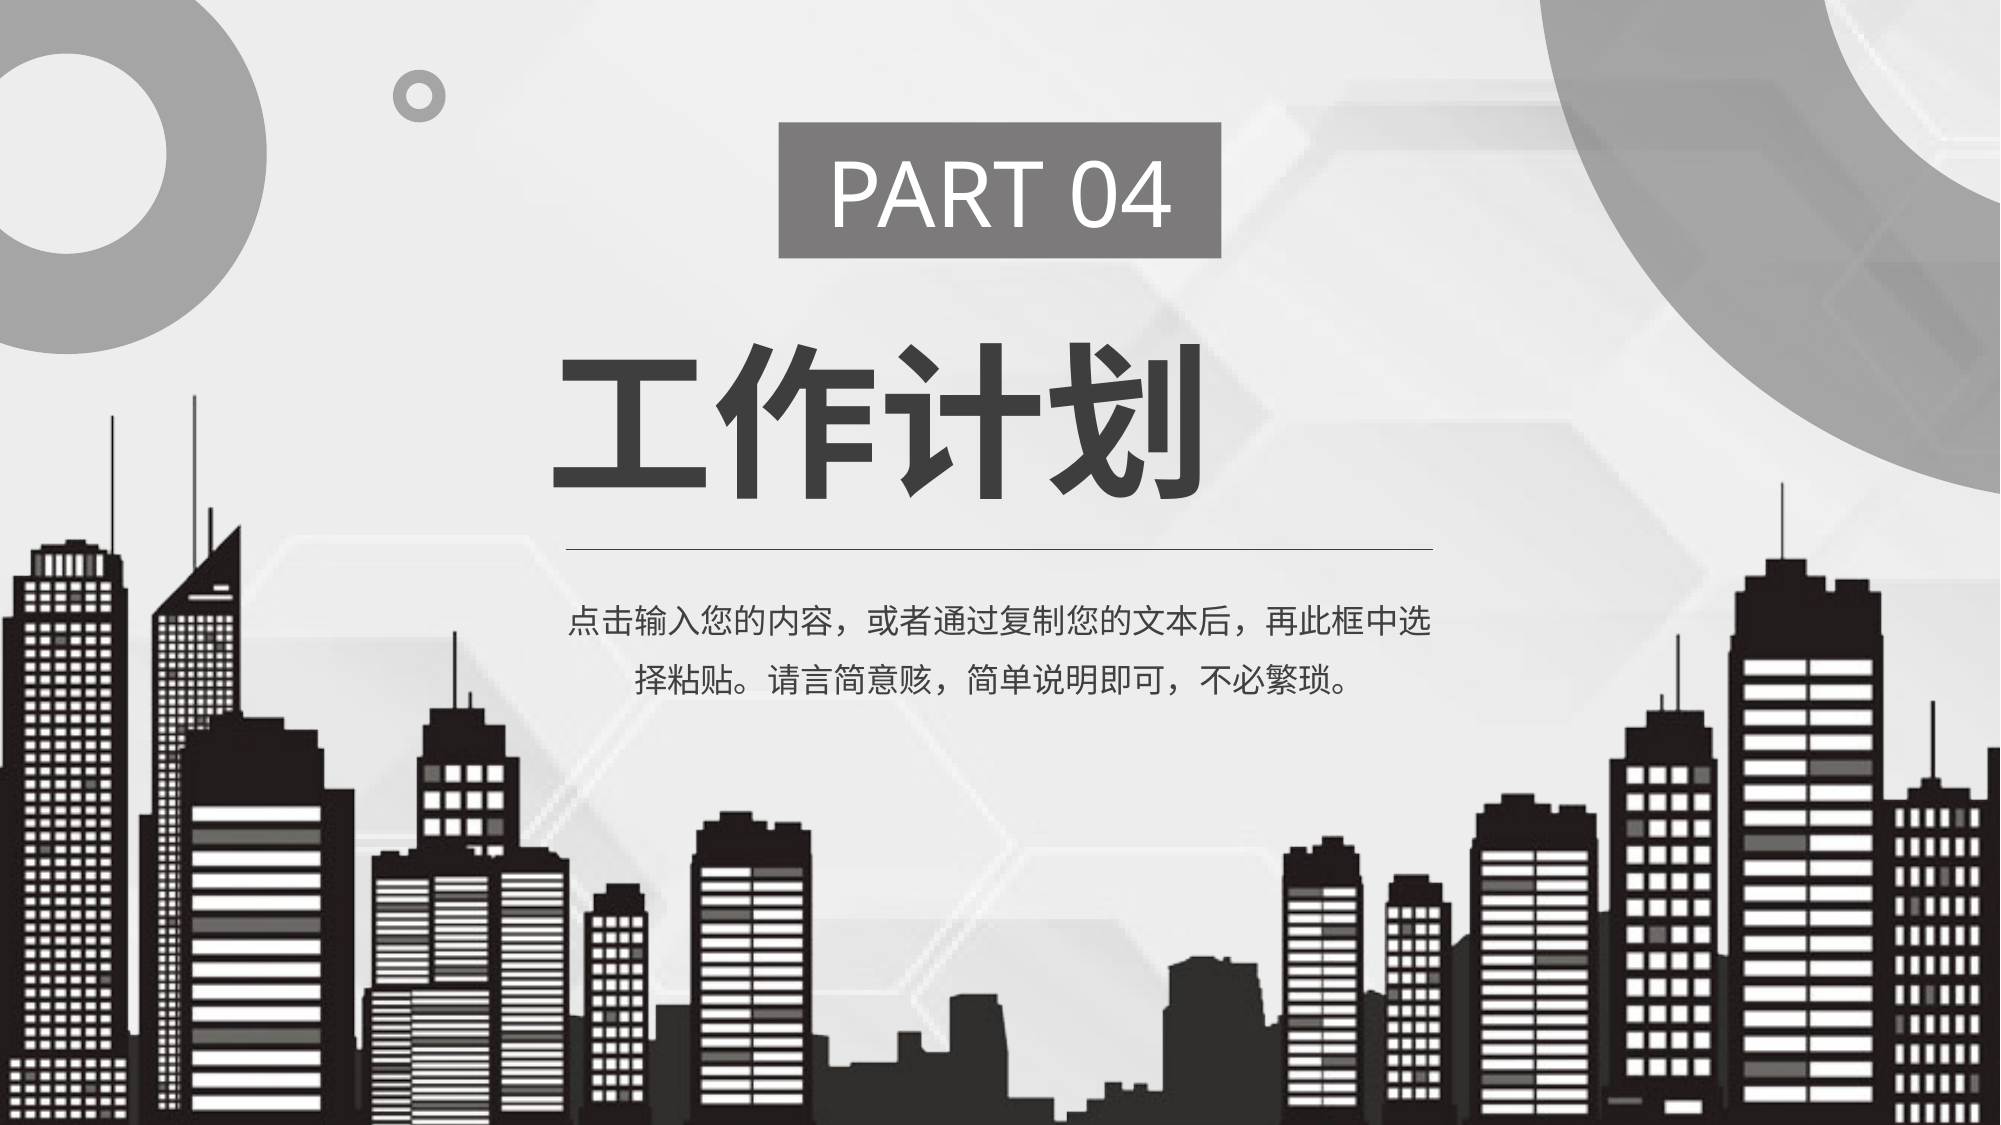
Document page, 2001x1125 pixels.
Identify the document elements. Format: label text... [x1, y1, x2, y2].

picture [0, 55, 165, 252]
picture [0, 0, 2001, 1125]
text_box PART 04 [778, 121, 1222, 259]
text_box [391, 68, 447, 124]
text_box 点击输入您的内容，或者通过复制您的文本后，再此框中选择粘贴。请言简意赅，简单说明即可，不必繁琐。 [565, 579, 1435, 700]
text_box [1538, 0, 2000, 495]
text_box 工作计划 [531, 310, 1469, 526]
text_box [0, 0, 268, 356]
